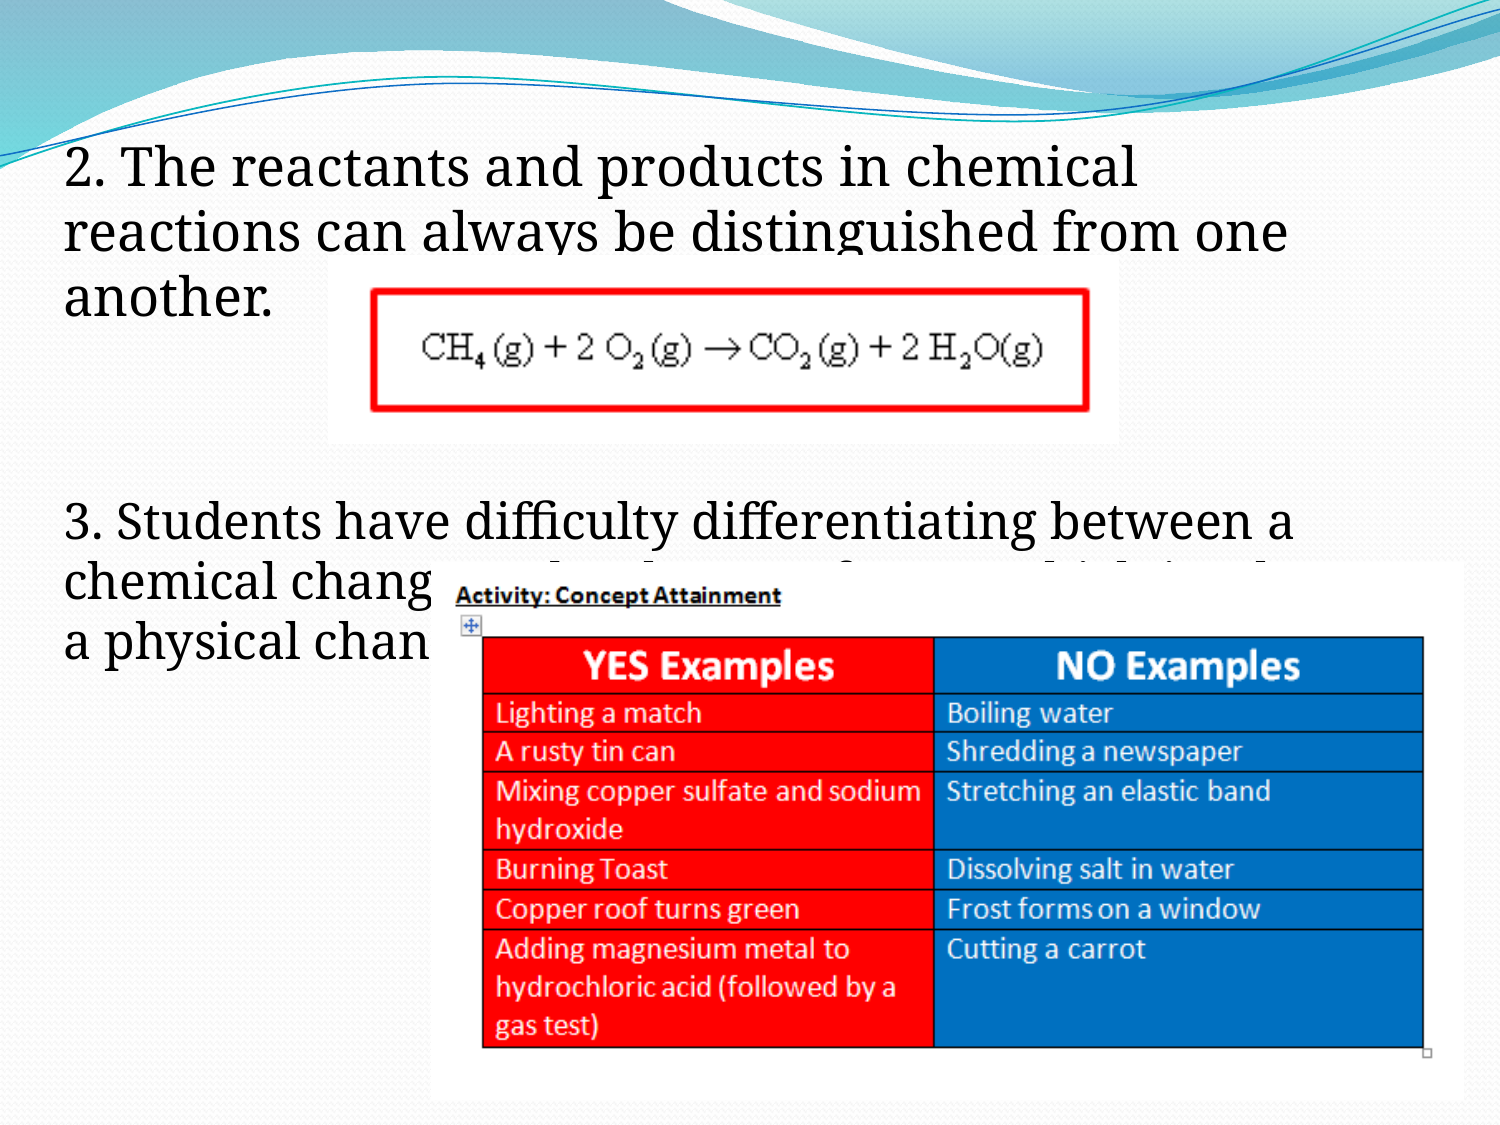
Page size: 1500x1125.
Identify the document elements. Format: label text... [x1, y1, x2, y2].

picture [327, 255, 1119, 445]
picture [430, 562, 1464, 1100]
list 2. The reactants and products in chemical reactions can always be distinguished from one another. 3. Students have difficulty differentiating between a chemical change and a change of state, which is when a physical change occurs. [48, 125, 1399, 846]
